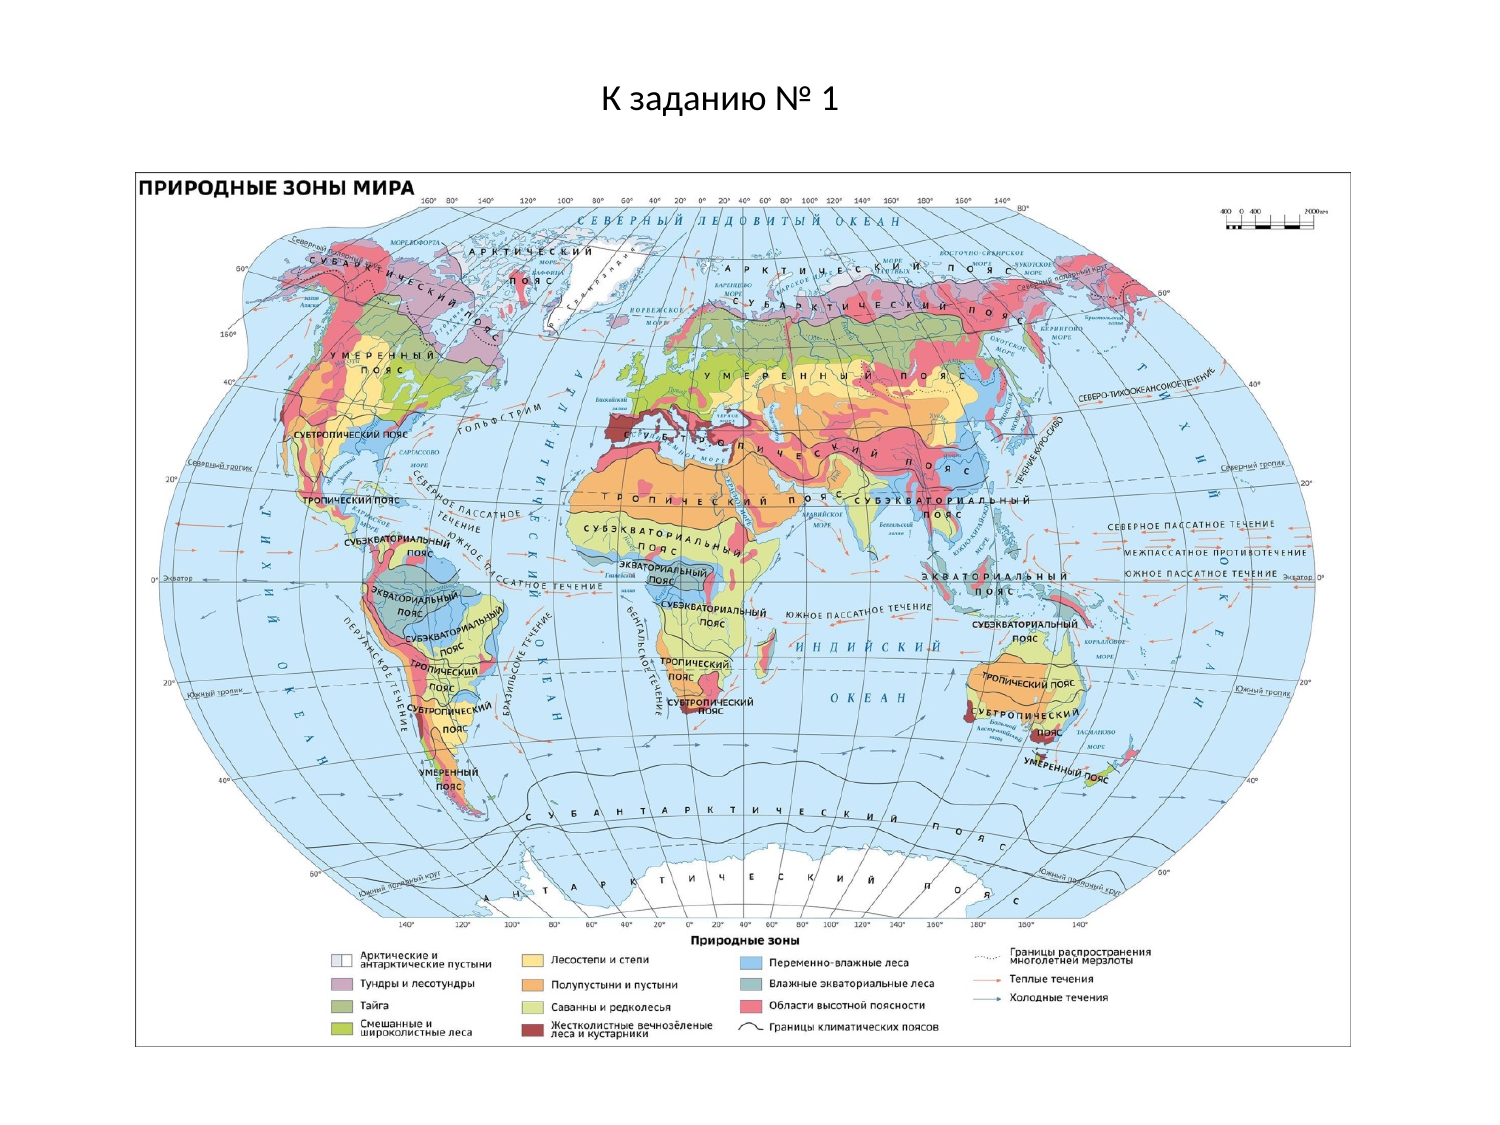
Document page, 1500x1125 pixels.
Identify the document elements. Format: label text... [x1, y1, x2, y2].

title К заданию № 1 [112, 66, 1329, 126]
picture [135, 172, 1351, 1047]
